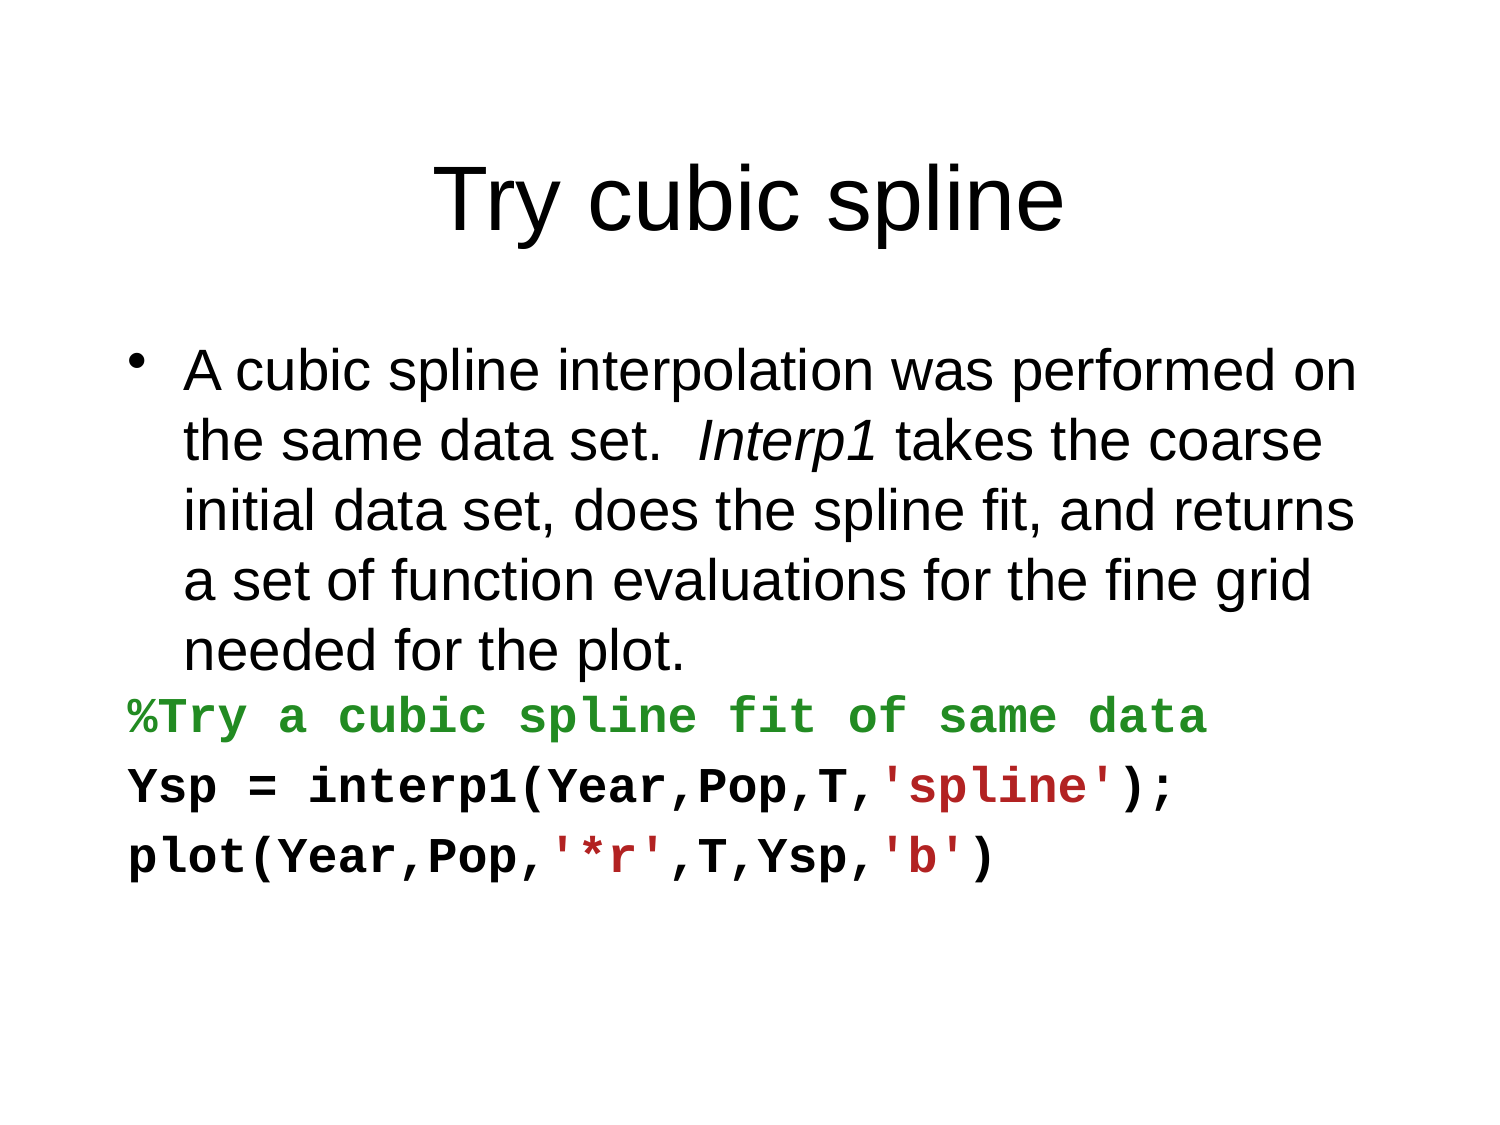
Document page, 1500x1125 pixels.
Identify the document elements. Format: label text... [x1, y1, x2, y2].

title Try cubic spline [112, 99, 1388, 288]
list A cubic spline interpolation was performed on the same data set. Interp1 takes the coarse initial data set, does the spline fit, and returns a set of function evaluations for the fine grid needed for the plot. [112, 324, 1388, 651]
list %Try a cubic spline fit of same data Ysp = interp1(Year,Pop,T,'spline'); plot(Year,Pop,'*r',T,Ysp,'b') [112, 674, 1388, 1001]
